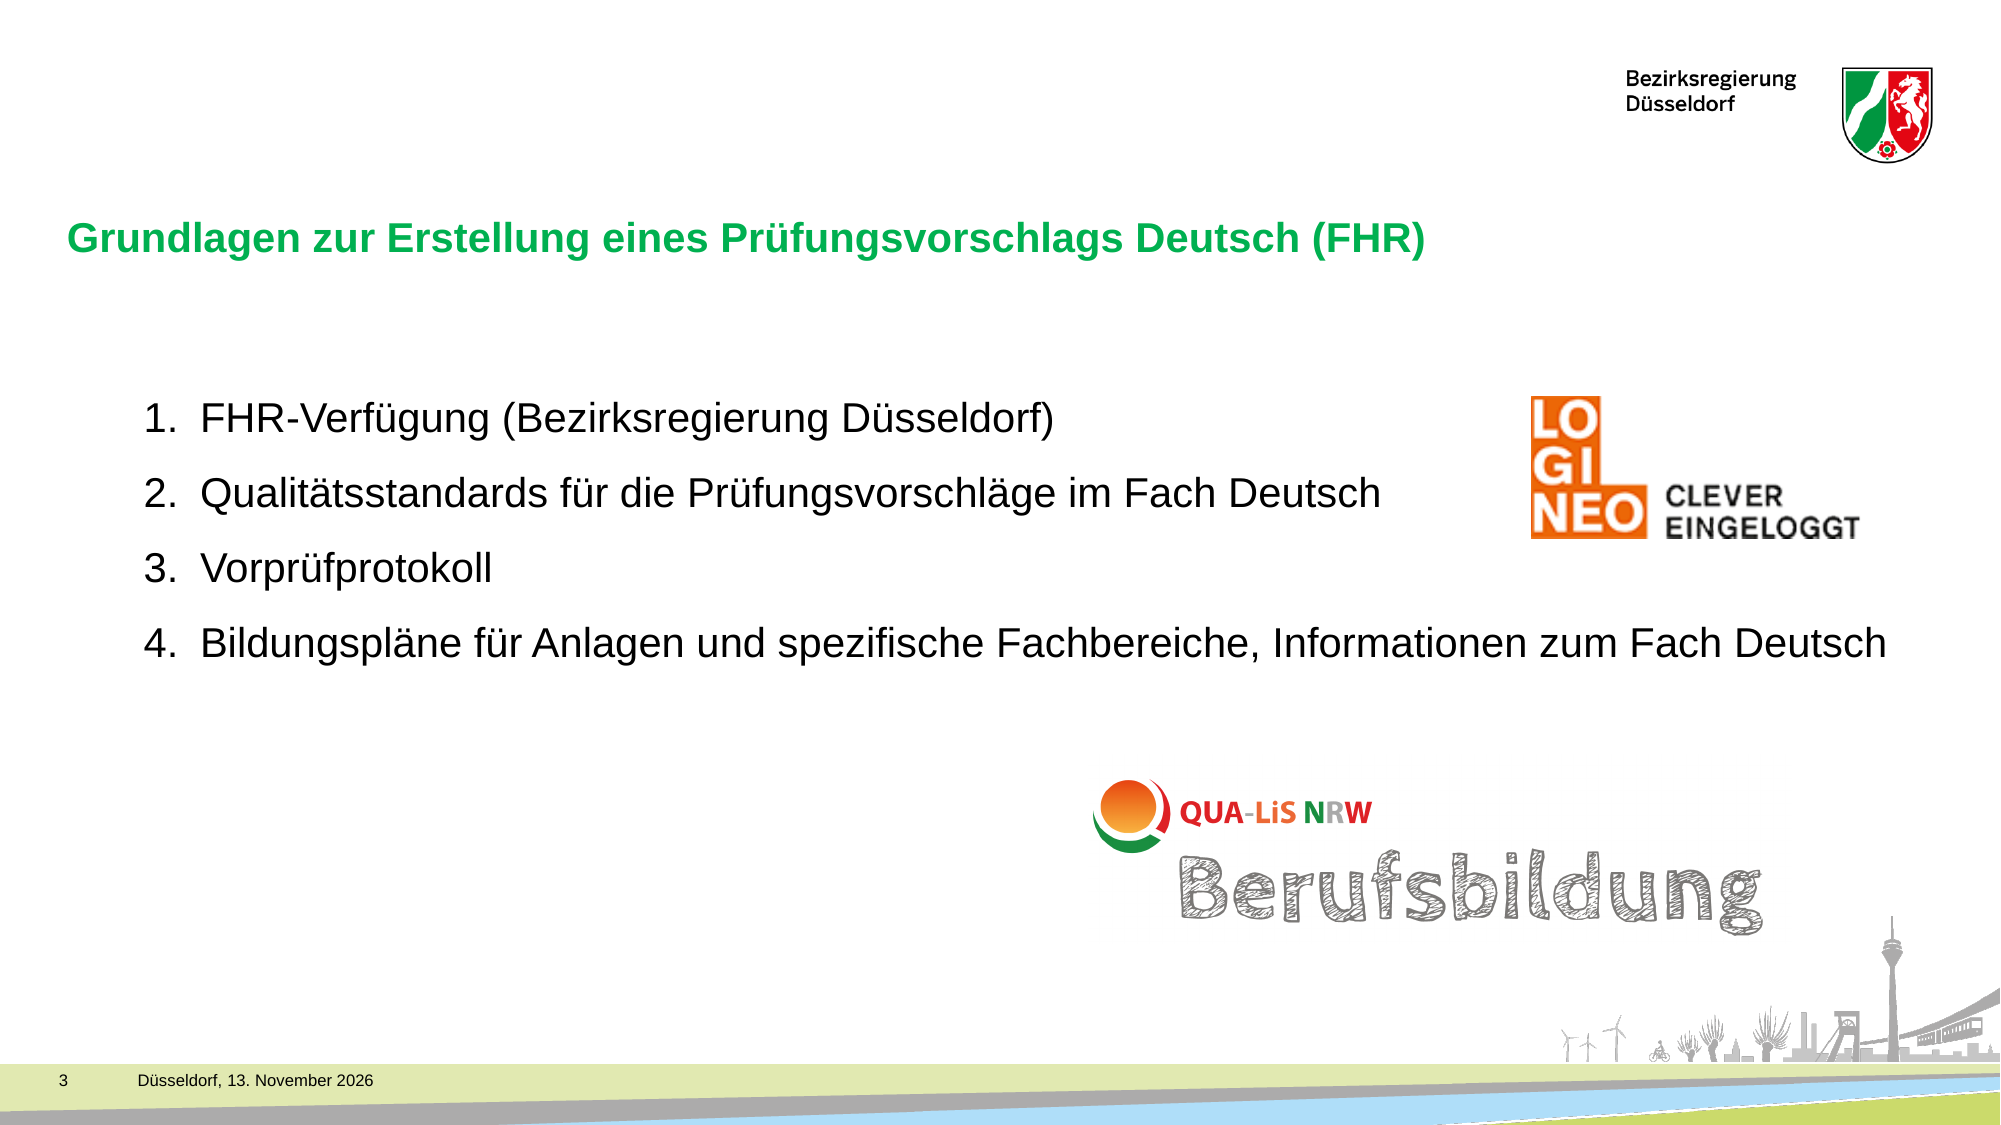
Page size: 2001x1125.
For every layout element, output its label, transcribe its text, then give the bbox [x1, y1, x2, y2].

title Grundlagen zur Erstellung eines Prüfungsvorschlags Deutsch (FHR) [66, 204, 1933, 312]
footer Düsseldorf, 15. November 2023 [137, 1070, 595, 1125]
text_box FHR-Verfügung (Bezirksregierung Düsseldorf) Qualitätsstandards für die Prüfungsvorschläge im Fach Deutsch Vorprüfprotokoll Bildungspläne für Anlagen und spezifische Fachbereiche, Informationen zum Fach Deutsch [128, 357, 1904, 773]
slide_number 3 [58, 1070, 123, 1125]
picture [0, 753, 2000, 1125]
picture [1531, 396, 1897, 539]
picture [1625, 66, 1933, 164]
